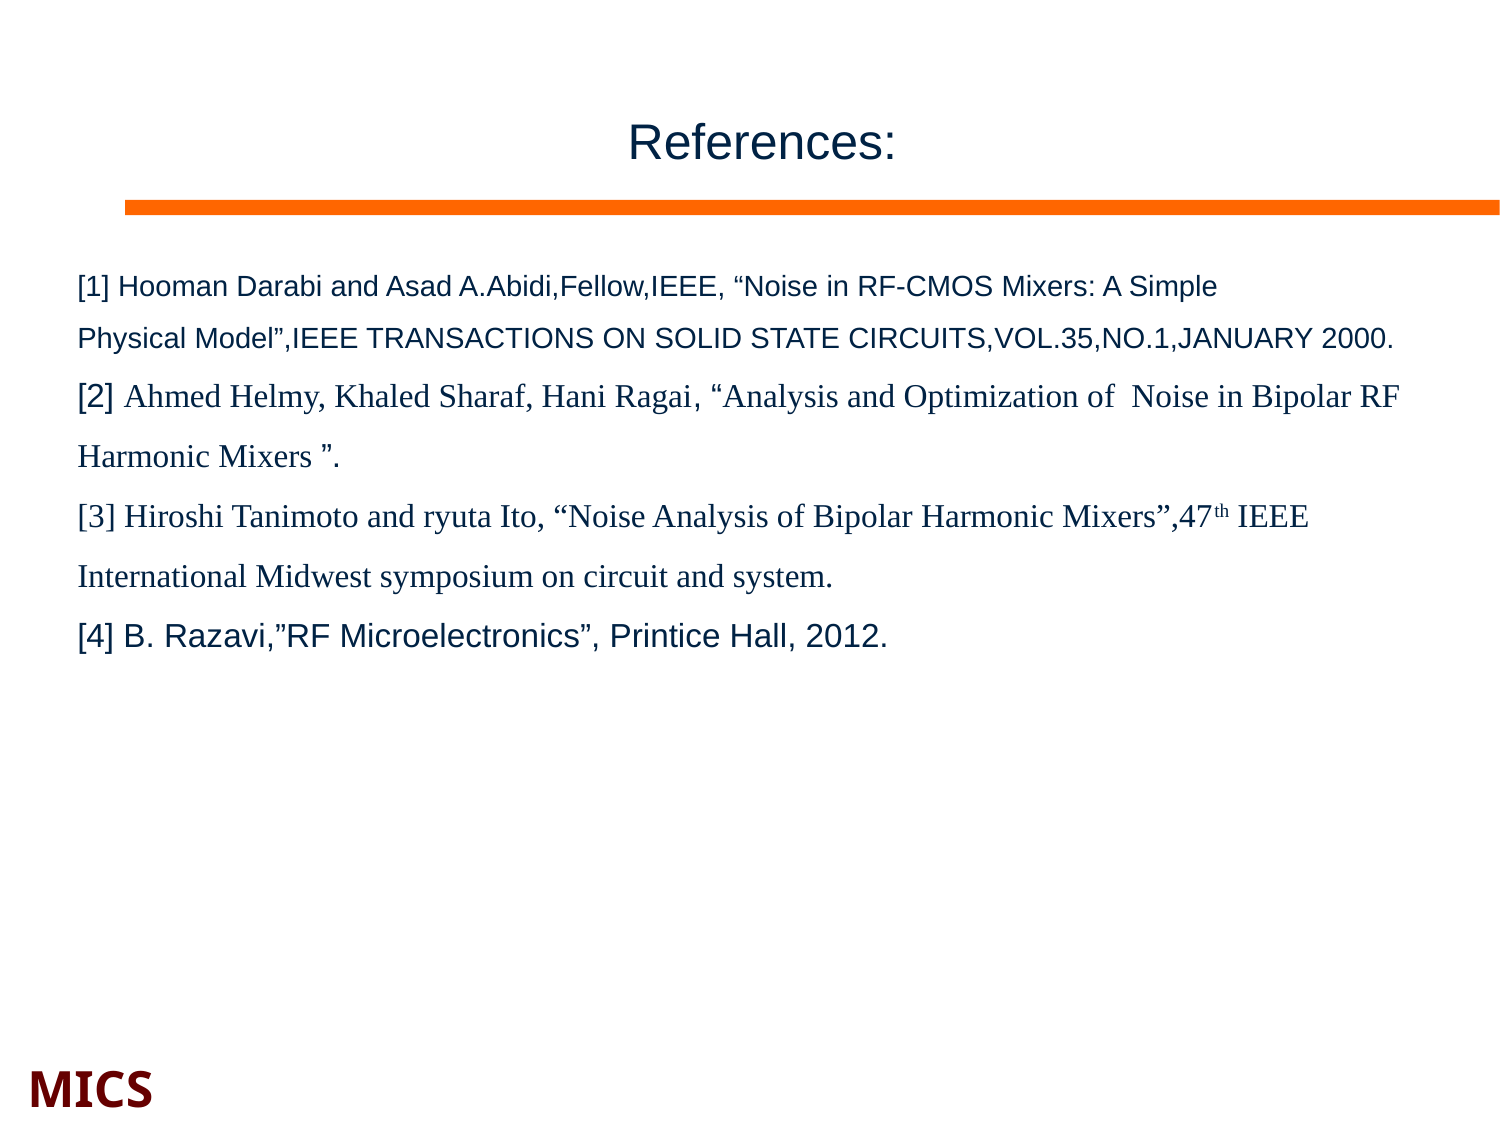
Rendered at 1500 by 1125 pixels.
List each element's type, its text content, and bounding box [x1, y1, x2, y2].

text_box References: [1] Hooman Darabi and Asad A.Abidi,Fellow,IEEE, “Noise in RF-CMOS Mixers: A Simple Physical Model”,IEEE TRANSACTIONS ON SOLID STATE CIRCUITS,VOL.35,NO.1,JANUARY 2000. [2] Ahmed Helmy, Khaled Sharaf, Hani Ragai, “Analysis and Optimization of Noise in Bipolar RF Harmonic Mixers ”. [3] Hiroshi Tanimoto and ryuta Ito, “Noise Analysis of Bipolar Harmonic Mixers”,47th IEEE International Midwest symposium on circuit and system. [4] B. Razavi,”RF Microelectronics”, Printice Hall, 2012. [62, 62, 1463, 961]
